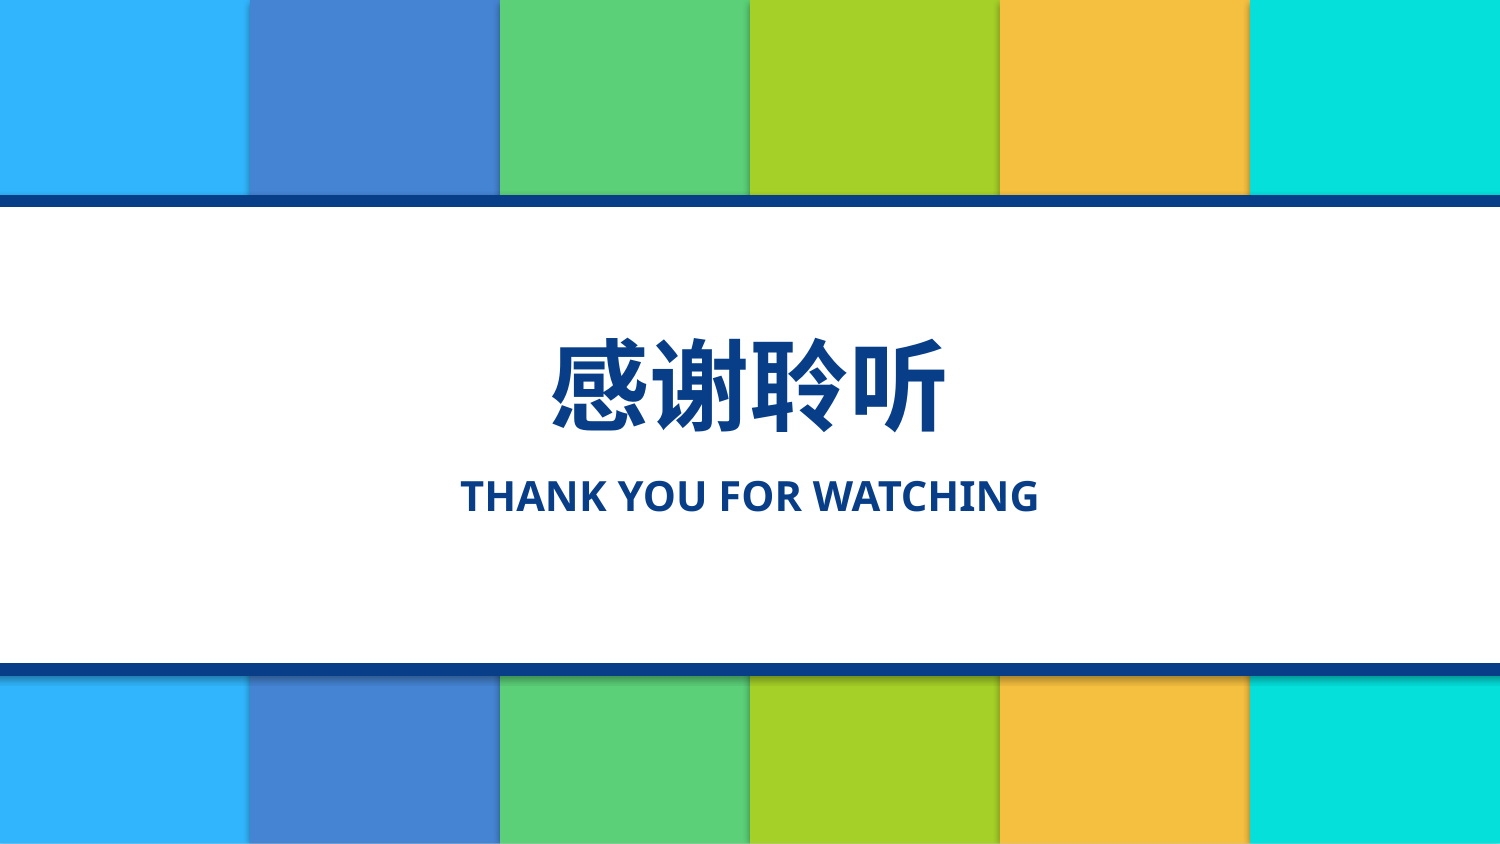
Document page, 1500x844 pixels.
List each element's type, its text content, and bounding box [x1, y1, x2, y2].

text_box [0, 193, 244, 199]
text_box [0, 200, 1500, 670]
text_box THANK YOU FOR WATCHING [352, 461, 1148, 527]
text_box 感谢聆听 [238, 315, 1261, 451]
text_box [0, 681, 244, 685]
